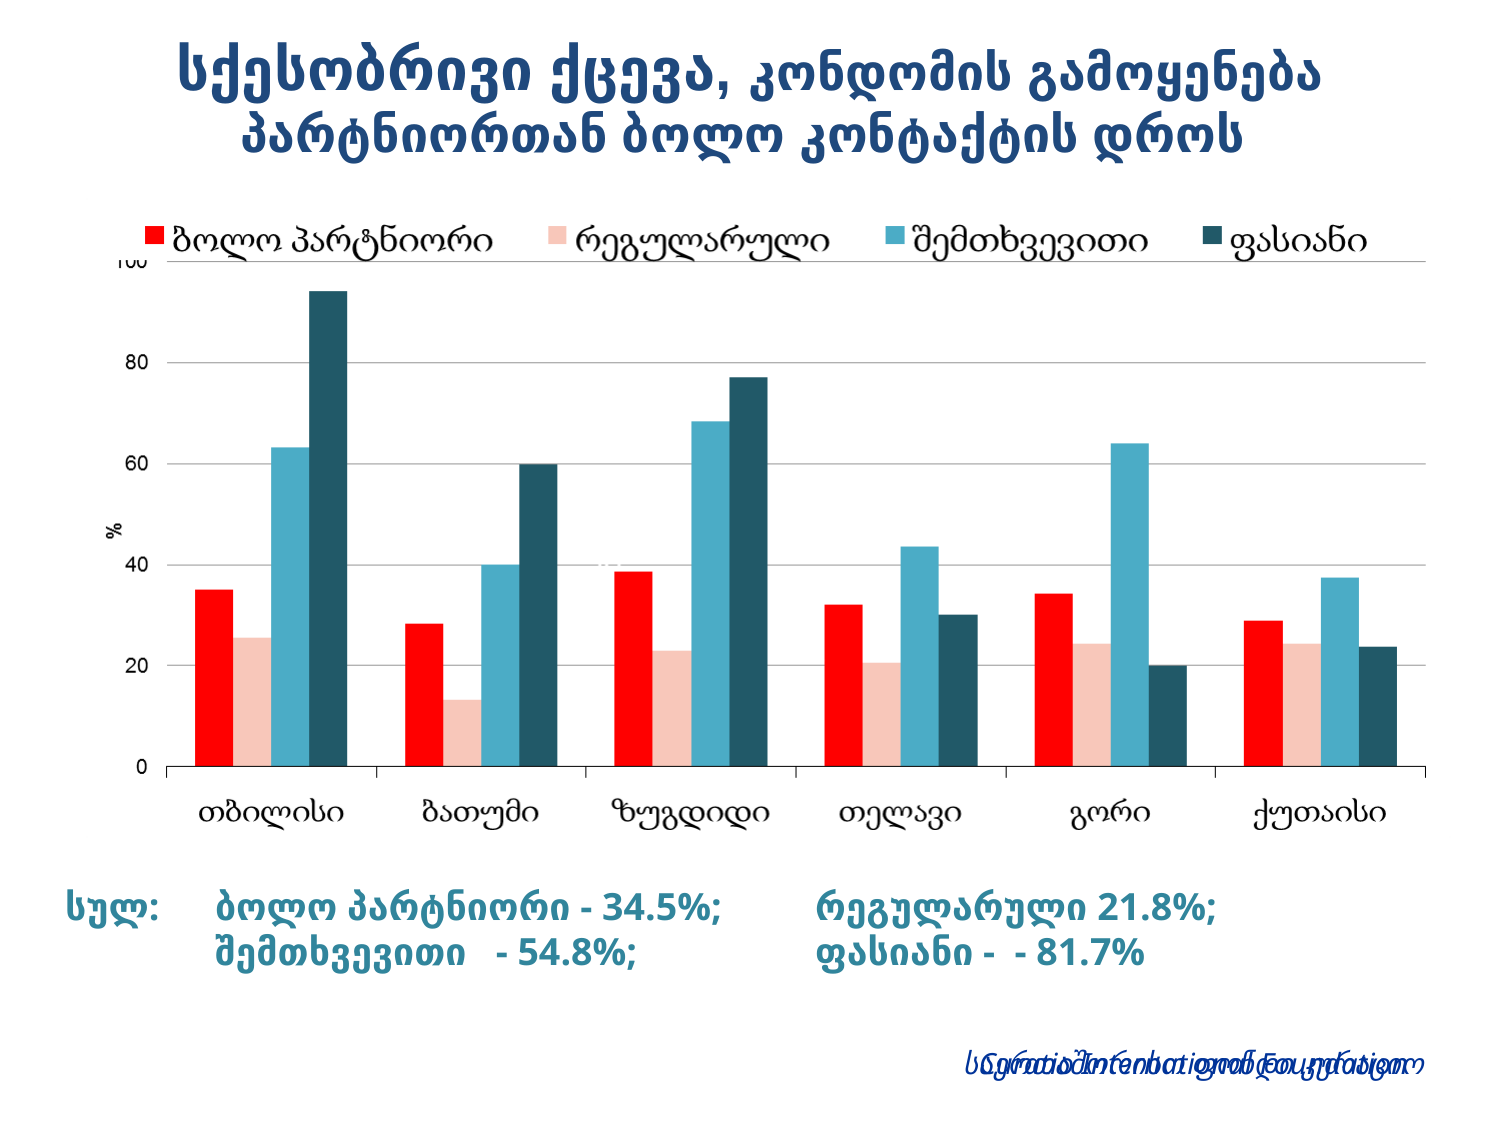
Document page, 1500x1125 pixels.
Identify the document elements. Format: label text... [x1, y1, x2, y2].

picture [86, 198, 1452, 839]
footer Curatio International Foundation [937, 1037, 1450, 1091]
text_box სულ: ბოლო პარტნიორი - 34.5%; რეგულარული 21.8%; შემთხვევითი - 54.8%; ფასიანი - - 81.7% [50, 874, 1500, 1050]
text_box სქესობრივი ქცევა, კონდომის გამოყენება პარტნიორთან ბოლო კონტაქტის დროს [74, 45, 1425, 150]
